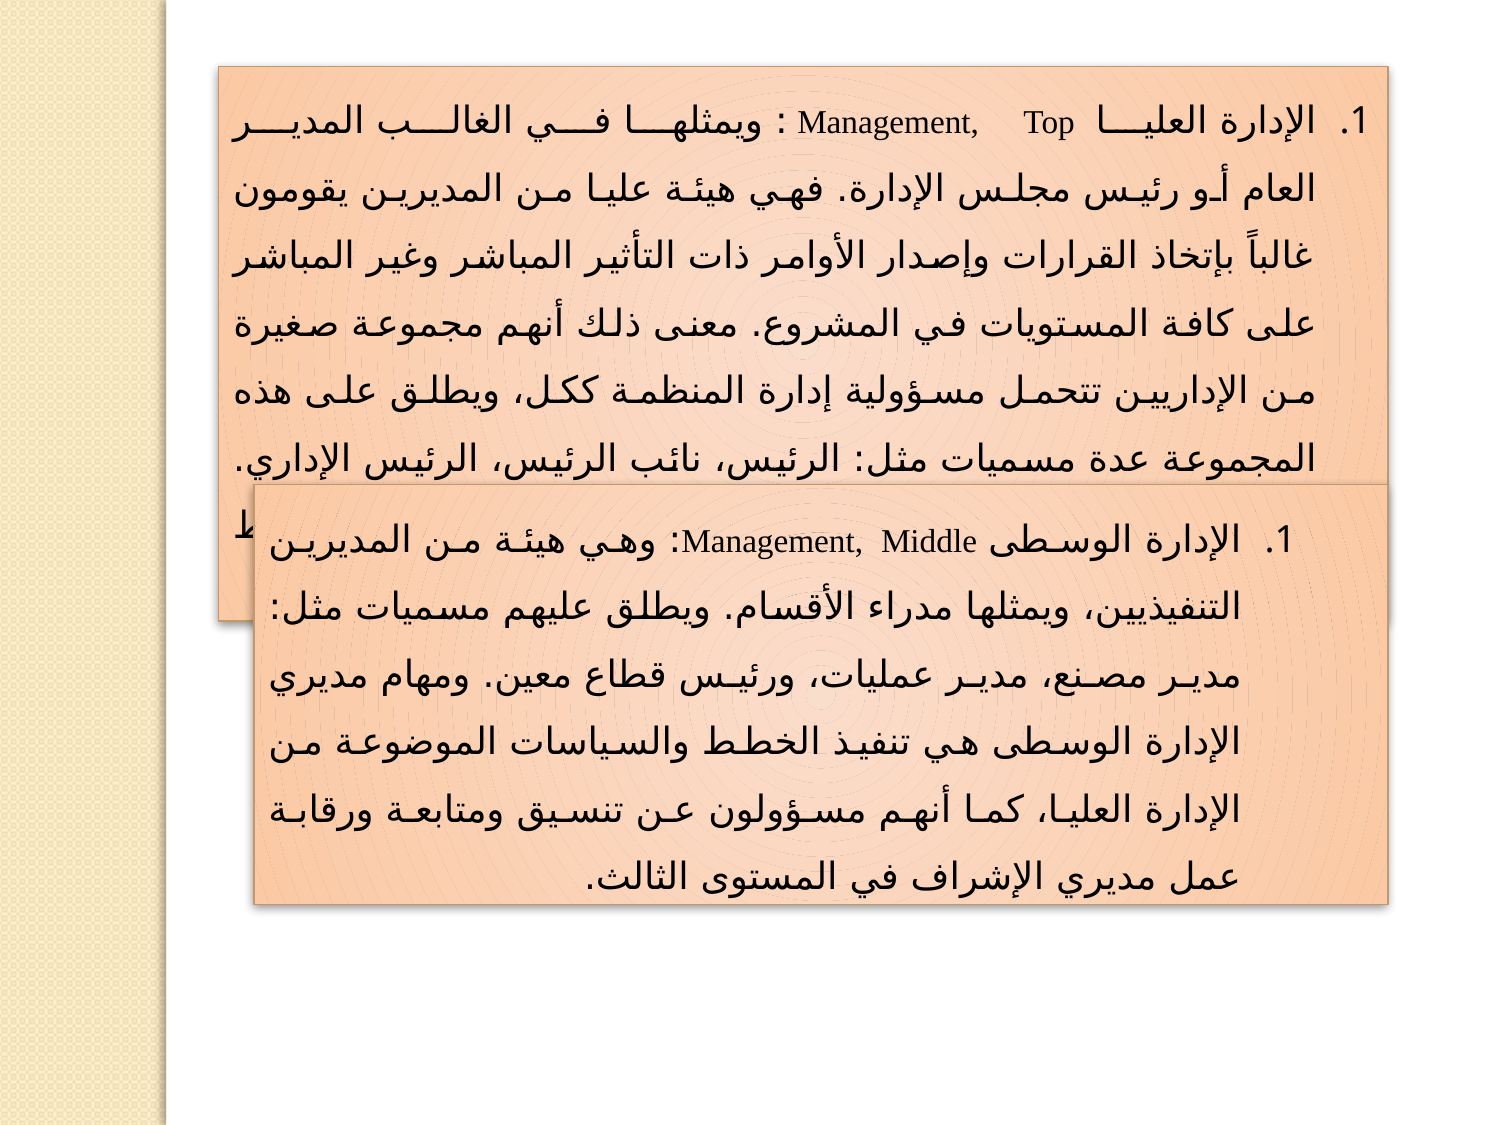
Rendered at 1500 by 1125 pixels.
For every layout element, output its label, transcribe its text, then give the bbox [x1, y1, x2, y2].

text_box الإدارة الوسطى Management, Middle: وهي هيئة من المديرين التنفيذيين، ويمثلها مدراء الأقسام. ويطلق عليهم مسميات مثل: مدير مصنع، مدير عمليات، ورئيس قطاع معين. ومهام مديري الإدارة الوسطى هي تنفيذ الخطط والسياسات الموضوعة من الإدارة العليا، كما أنهم مسؤولون عن تنسيق ومتابعة ورقابة عمل مديري الإشراف في المستوى الثالث. [253, 484, 1389, 905]
text_box الإدارة العليا Management, Top : ويمثلها في الغالب المدير العام أو رئيس مجلس الإدارة. فهي هيئة عليا من المديرين يقومون غالباً بإتخاذ القرارات وإصدار الأوامر ذات التأثير المباشر وغير المباشر على كافة المستويات في المشروع. معنى ذلك أنهم مجموعة صغيرة من الإداريين تتحمل مسؤولية إدارة المنظمة ككل، ويطلق على هذه المجموعة عدة مسميات مثل: الرئيس، نائب الرئيس، الرئيس الإداري. ومهام مديري الإدارة العليا هي وضع أهداف المنظمة، ورسم الخطط الاستراتيجية، والسياسات التشغيلية. [218, 66, 1389, 622]
